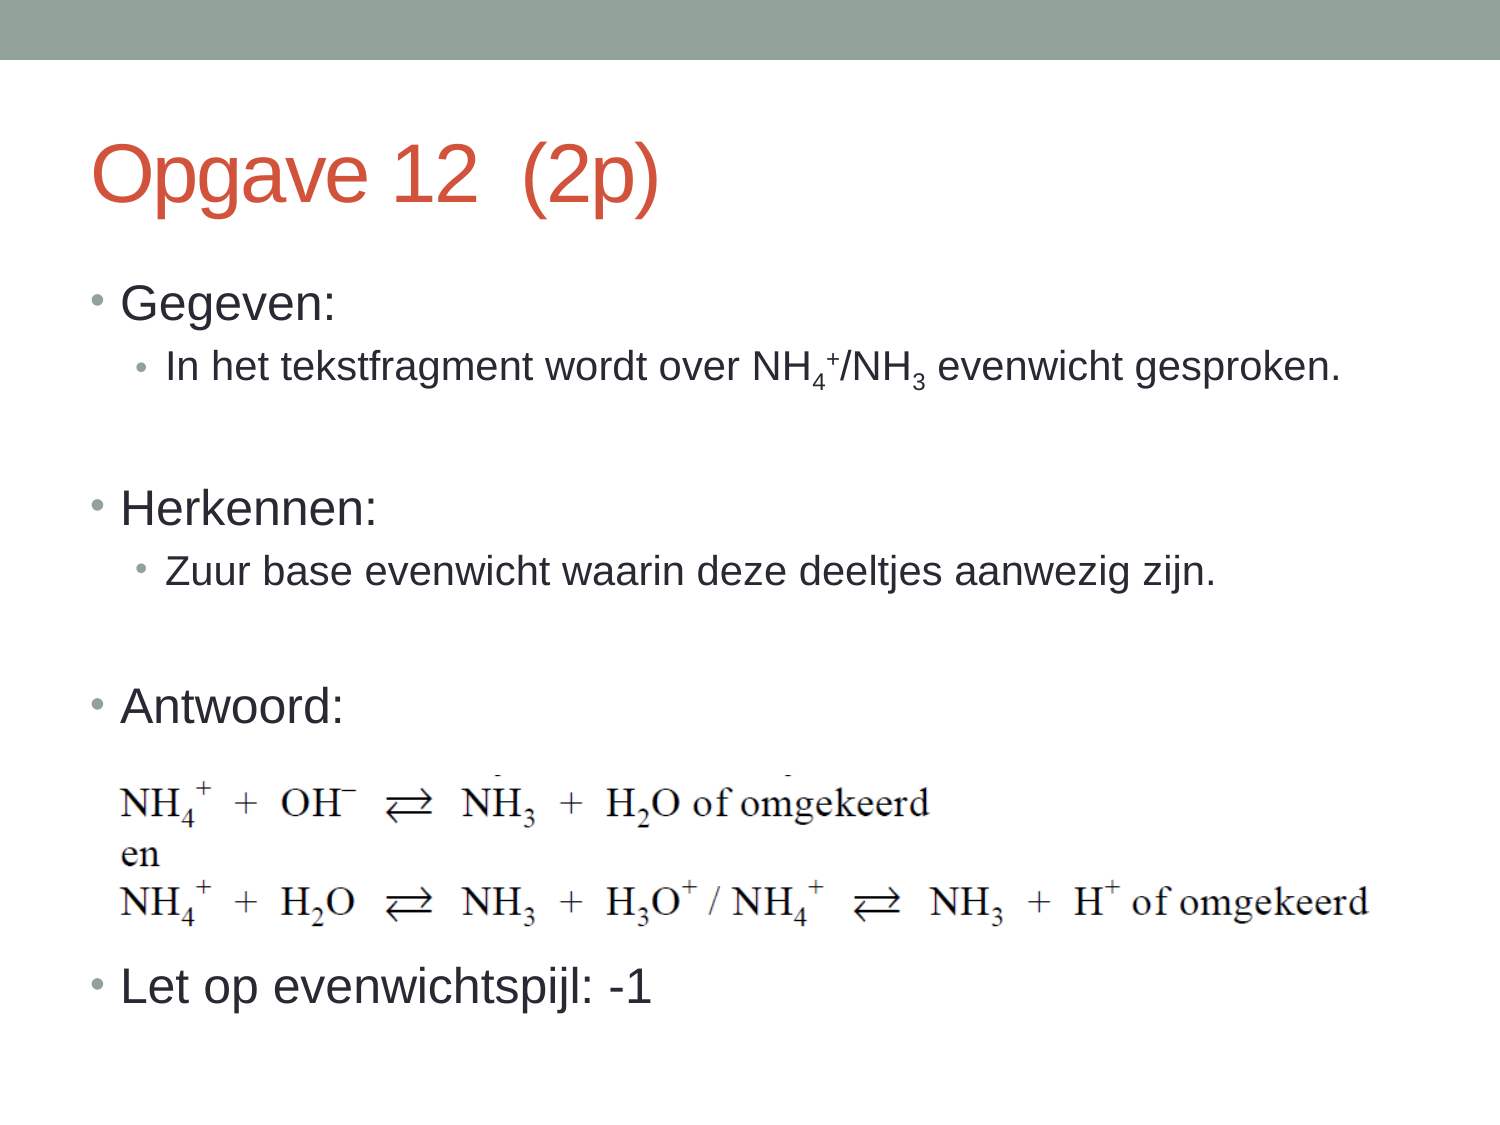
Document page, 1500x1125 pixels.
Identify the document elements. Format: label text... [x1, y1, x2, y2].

list Gegeven: In het tekstfragment wordt over NH4+/NH3 evenwicht gesproken. Herkennen: Zuur base evenwicht waarin deze deeltjes aanwezig zijn. Antwoord: Let op evenwichtspijl: -1 [75, 262, 1425, 1063]
title Opgave 12 (2p) [75, 87, 1425, 250]
picture [103, 774, 1397, 949]
